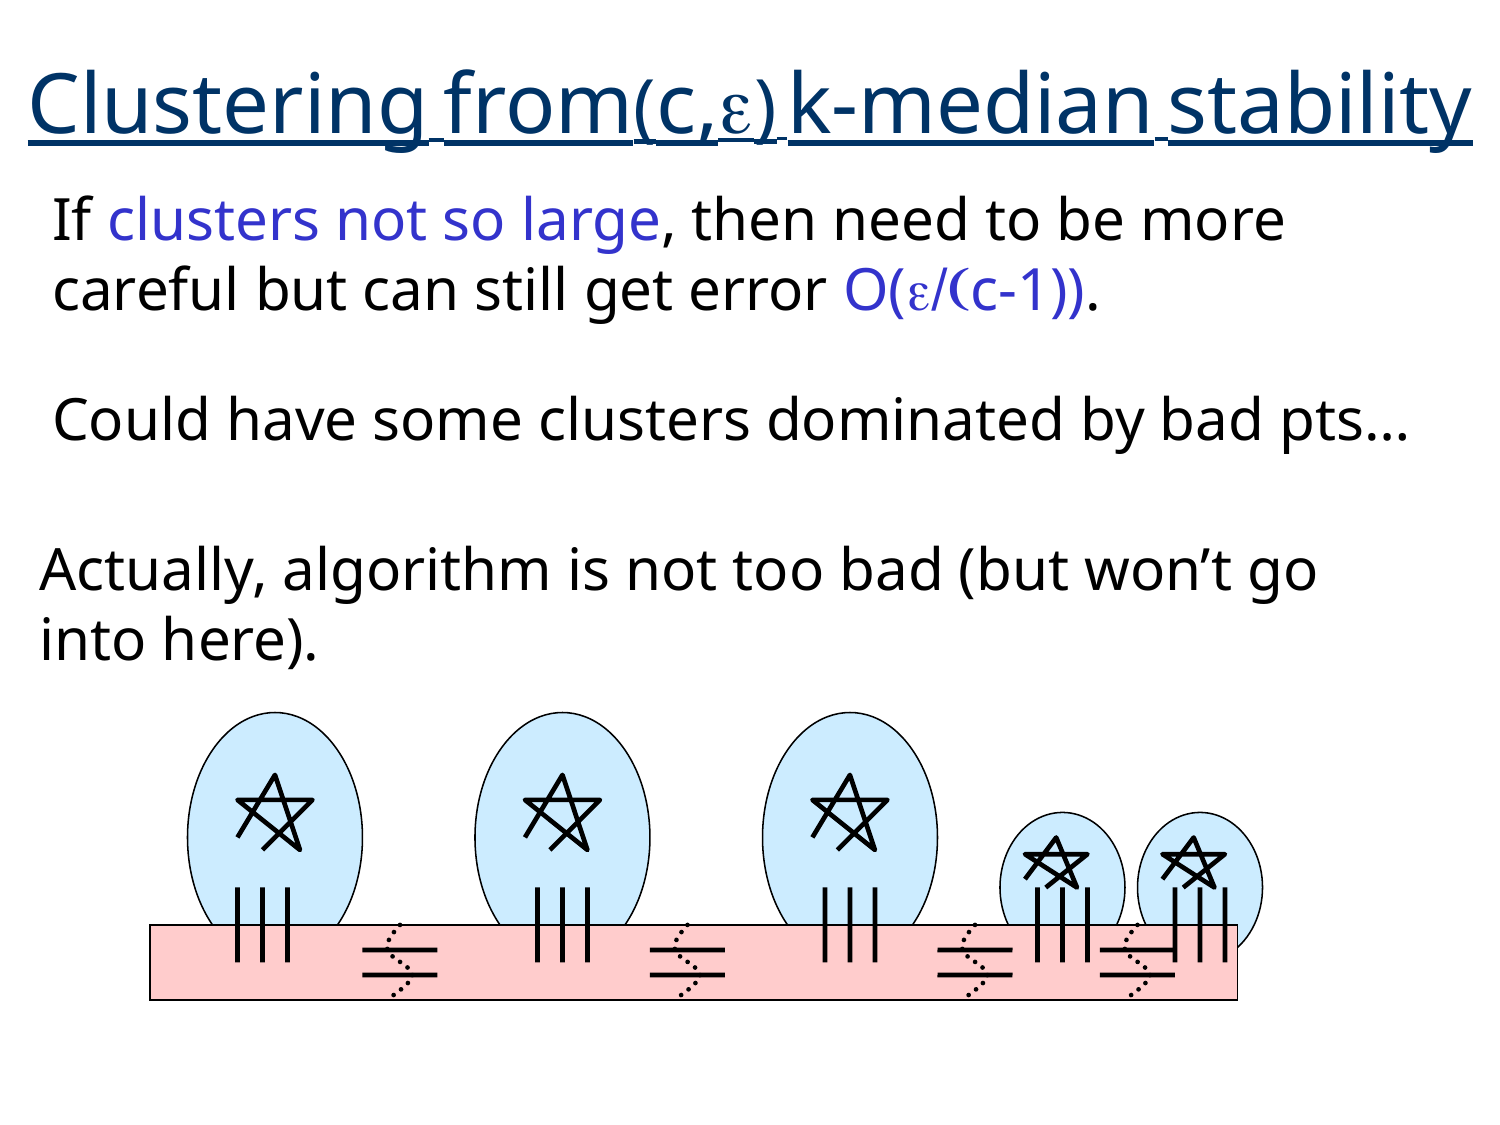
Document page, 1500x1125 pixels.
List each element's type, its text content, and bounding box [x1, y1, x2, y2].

text_box [964, 924, 1137, 1000]
text_box [1137, 812, 1263, 947]
text_box [187, 712, 363, 924]
text_box [1124, 924, 1138, 949]
text_box [674, 924, 688, 949]
text_box [675, 950, 701, 975]
text_box [387, 950, 413, 975]
text_box [1127, 924, 1238, 1000]
text_box [474, 712, 650, 924]
text_box [1162, 837, 1225, 888]
text_box [962, 950, 988, 975]
text_box [389, 924, 687, 1000]
text_box [150, 924, 399, 1000]
text_box If clusters not so large, then need to be more careful but can still get error O(/(c-1)). [37, 174, 1438, 350]
text_box [677, 924, 974, 1000]
text_box [962, 976, 988, 1000]
text_box [675, 976, 700, 1000]
text_box [762, 712, 938, 924]
text_box [1024, 837, 1088, 888]
text_box [237, 774, 313, 850]
title Clustering from(c,) k-median stability [0, 24, 1500, 176]
text_box [1125, 950, 1151, 975]
text_box Could have some clusters dominated by bad pts… [37, 375, 1438, 525]
text_box [1125, 976, 1150, 1000]
text_box [812, 774, 888, 850]
text_box Actually, algorithm is not too bad (but won’t go into here). [24, 525, 1450, 700]
text_box [387, 976, 413, 1000]
text_box [962, 924, 976, 949]
text_box [387, 924, 400, 949]
text_box [524, 774, 600, 850]
text_box [999, 812, 1126, 924]
